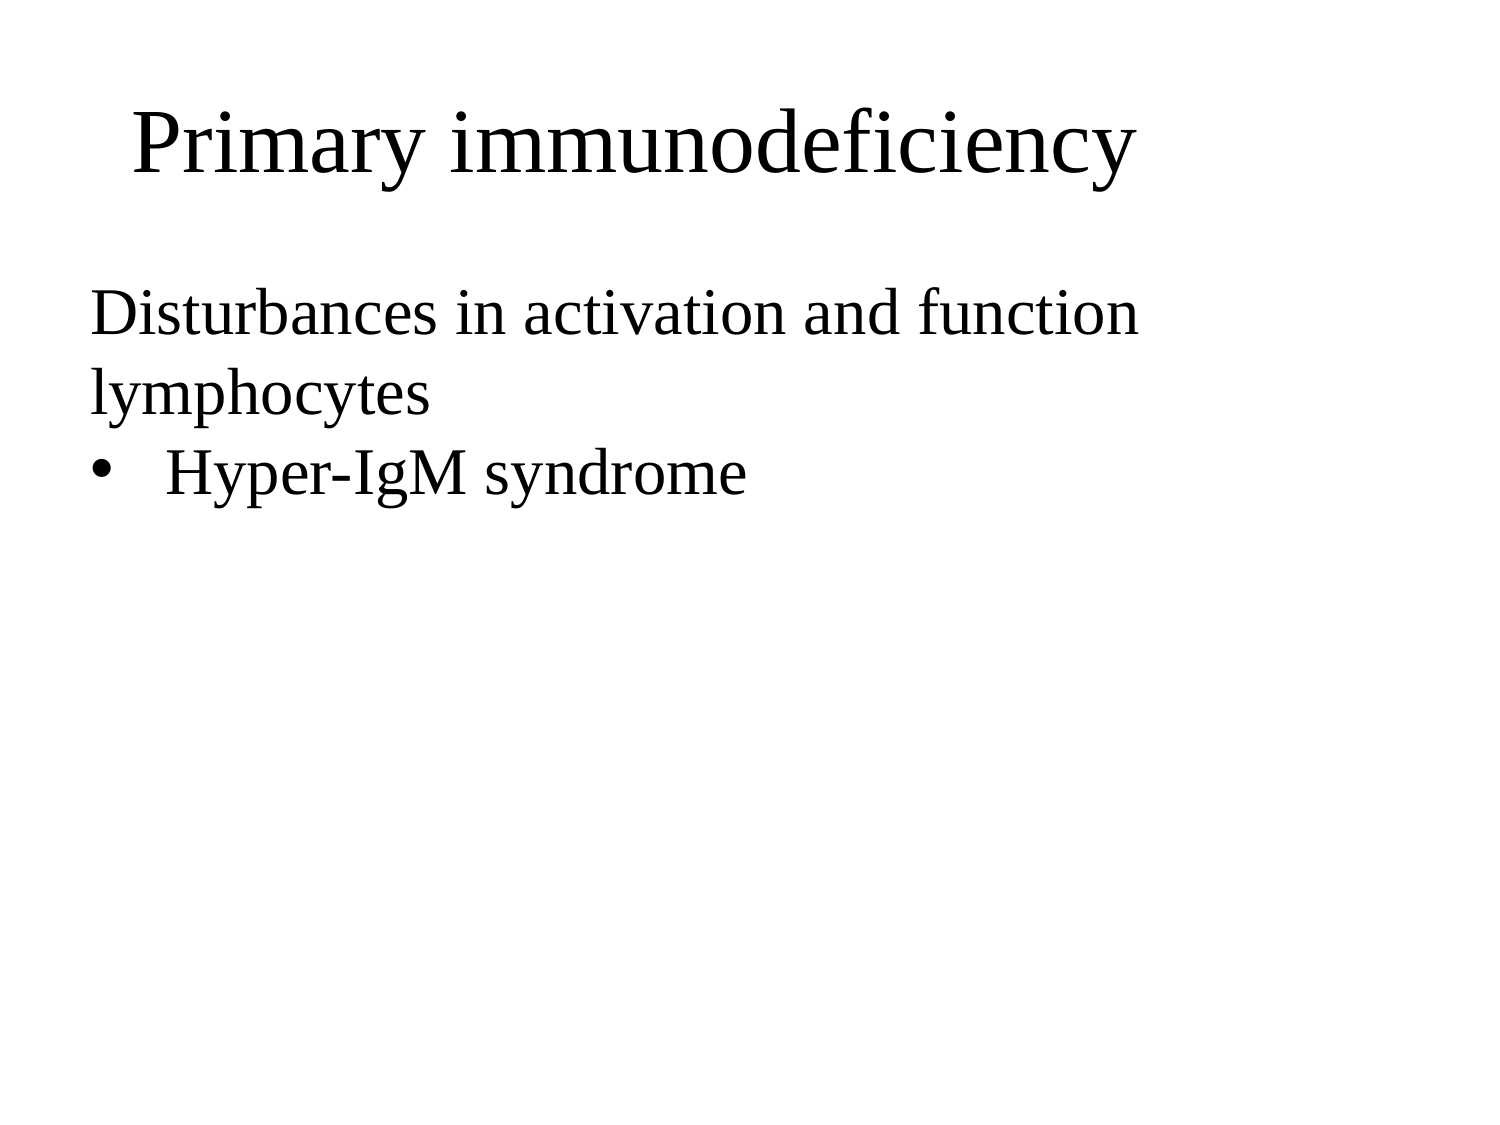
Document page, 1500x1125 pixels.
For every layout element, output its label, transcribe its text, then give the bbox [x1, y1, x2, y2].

title Primary immunodeficiency [102, 36, 1398, 269]
text_box Disturbances in activation and function lymphocytes Hyper-IgM syndrome [87, 267, 1207, 508]
